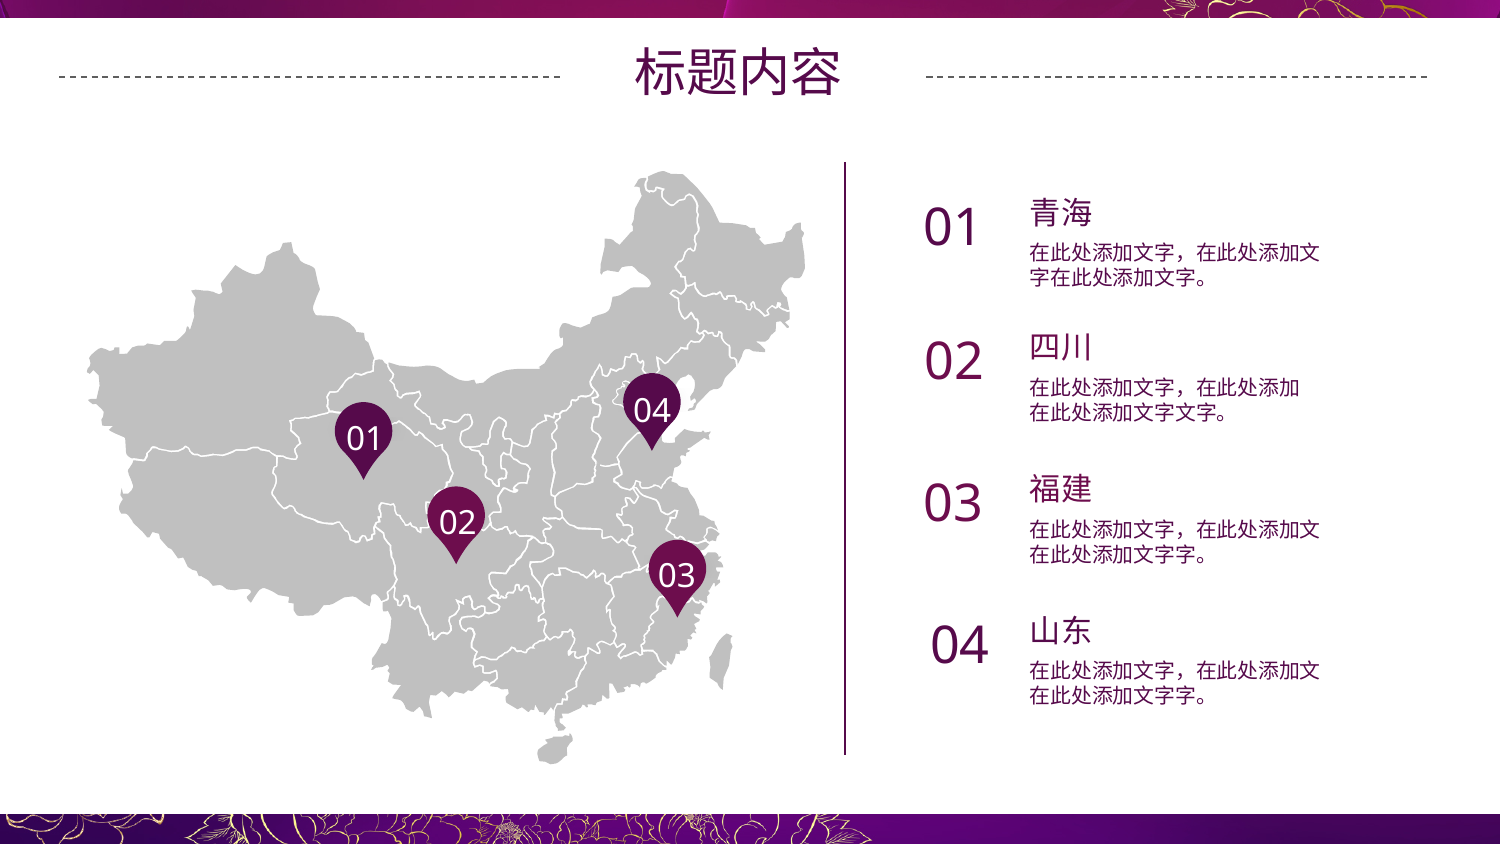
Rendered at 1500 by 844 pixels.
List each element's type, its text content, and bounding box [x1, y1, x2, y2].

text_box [915, 603, 1341, 718]
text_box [319, 401, 411, 467]
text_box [909, 461, 1341, 577]
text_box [412, 486, 504, 550]
text_box 标题内容 [608, 32, 868, 110]
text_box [86, 170, 806, 765]
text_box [606, 372, 698, 438]
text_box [909, 185, 1341, 300]
picture [0, 814, 1500, 844]
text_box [631, 539, 723, 603]
picture [0, 0, 1500, 18]
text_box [909, 319, 1330, 435]
